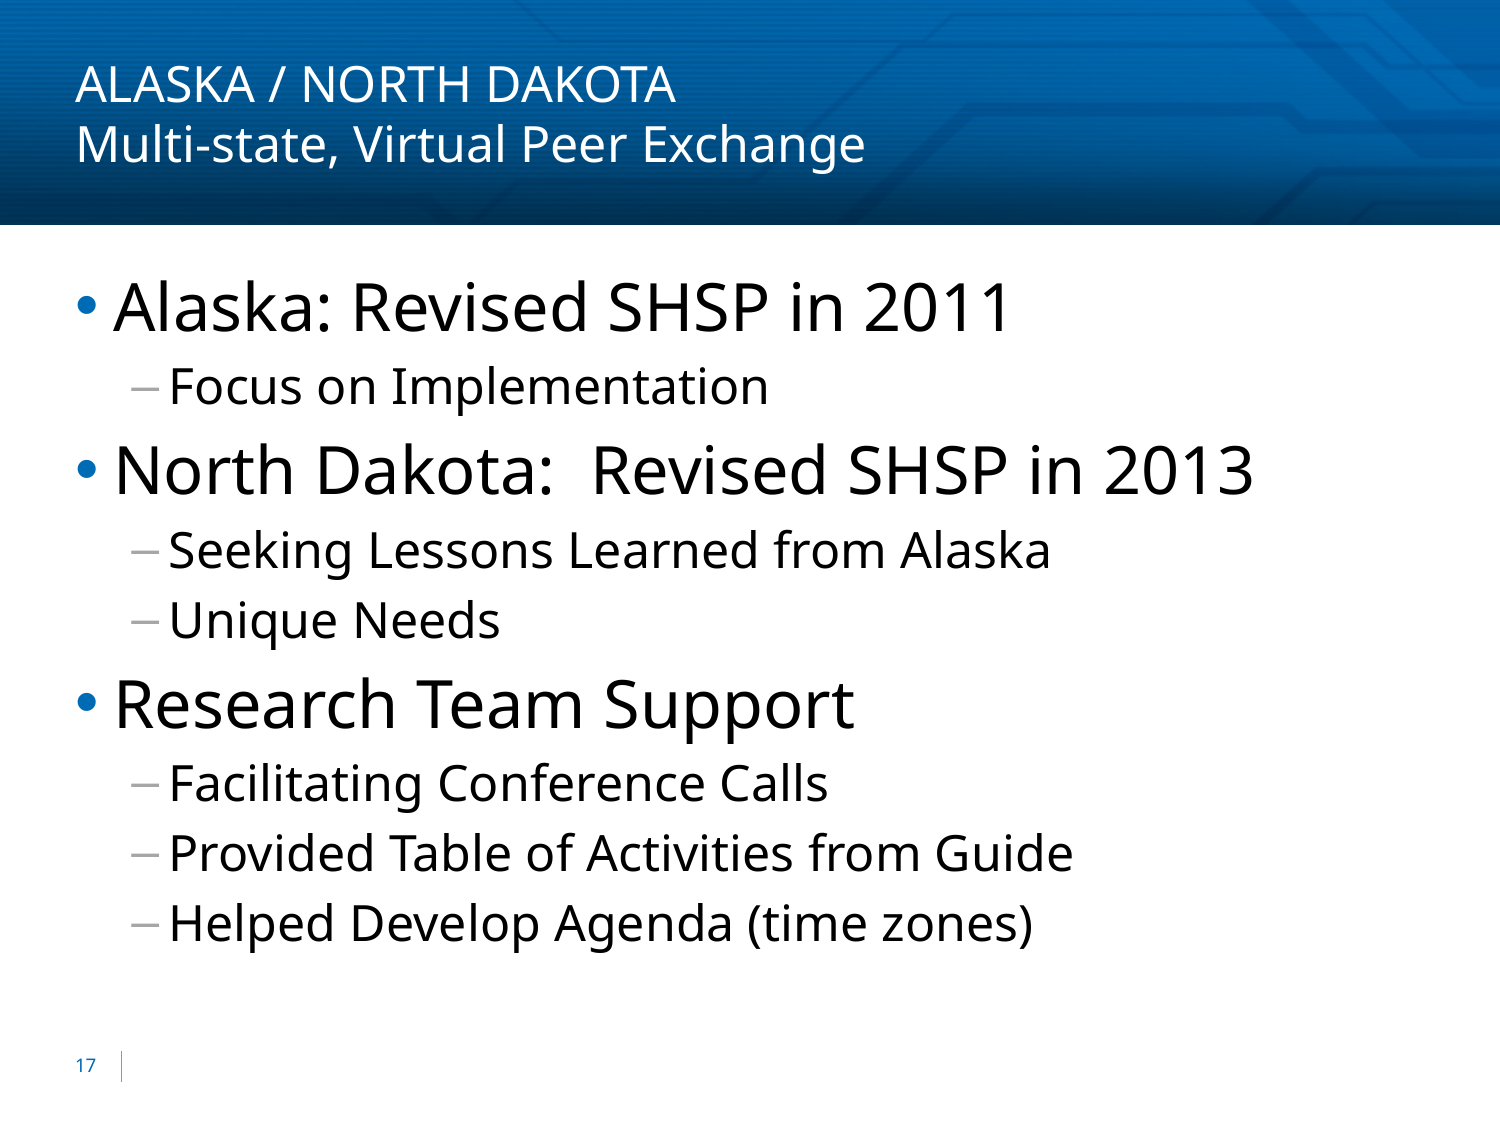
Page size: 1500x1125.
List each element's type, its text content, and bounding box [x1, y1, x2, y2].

title ALASKA / NORTH DAKOTA Multi-state, Virtual Peer Exchange [75, 46, 1435, 179]
list Alaska: Revised SHSP in 2011 Focus on Implementation North Dakota: Revised SHSP in 2013 Seeking Lessons Learned from Alaska Unique Needs Research Team Support Facilitating Conference Calls Provided Table of Activities from Guide Helped Develop Agenda (time zones) [75, 264, 1425, 1084]
picture [0, 0, 1500, 225]
slide_number 17 [75, 1053, 135, 1080]
